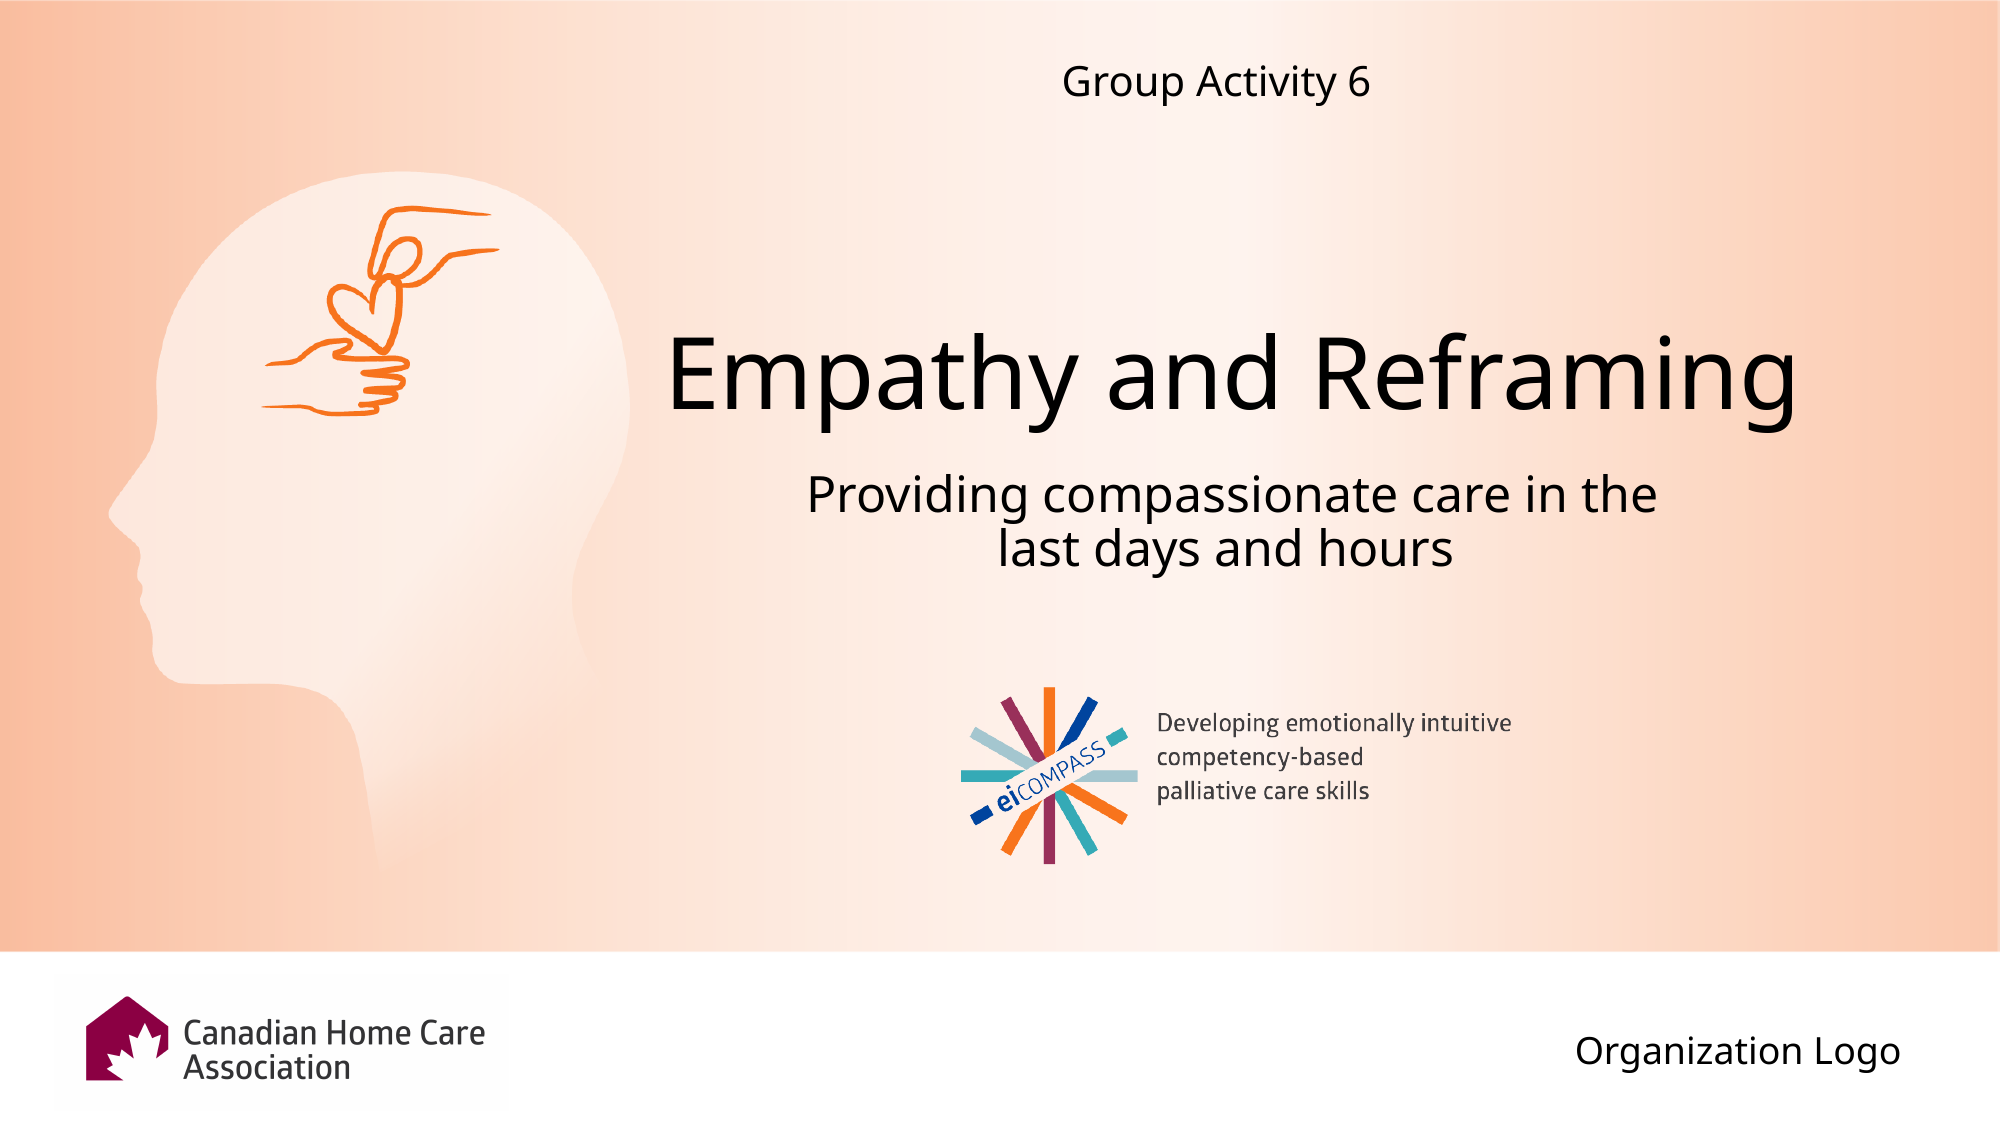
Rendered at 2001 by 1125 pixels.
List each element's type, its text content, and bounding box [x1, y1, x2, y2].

picture [54, 974, 509, 1112]
text_box Organization Logo [1560, 1019, 1917, 1080]
picture [0, 0, 2000, 956]
